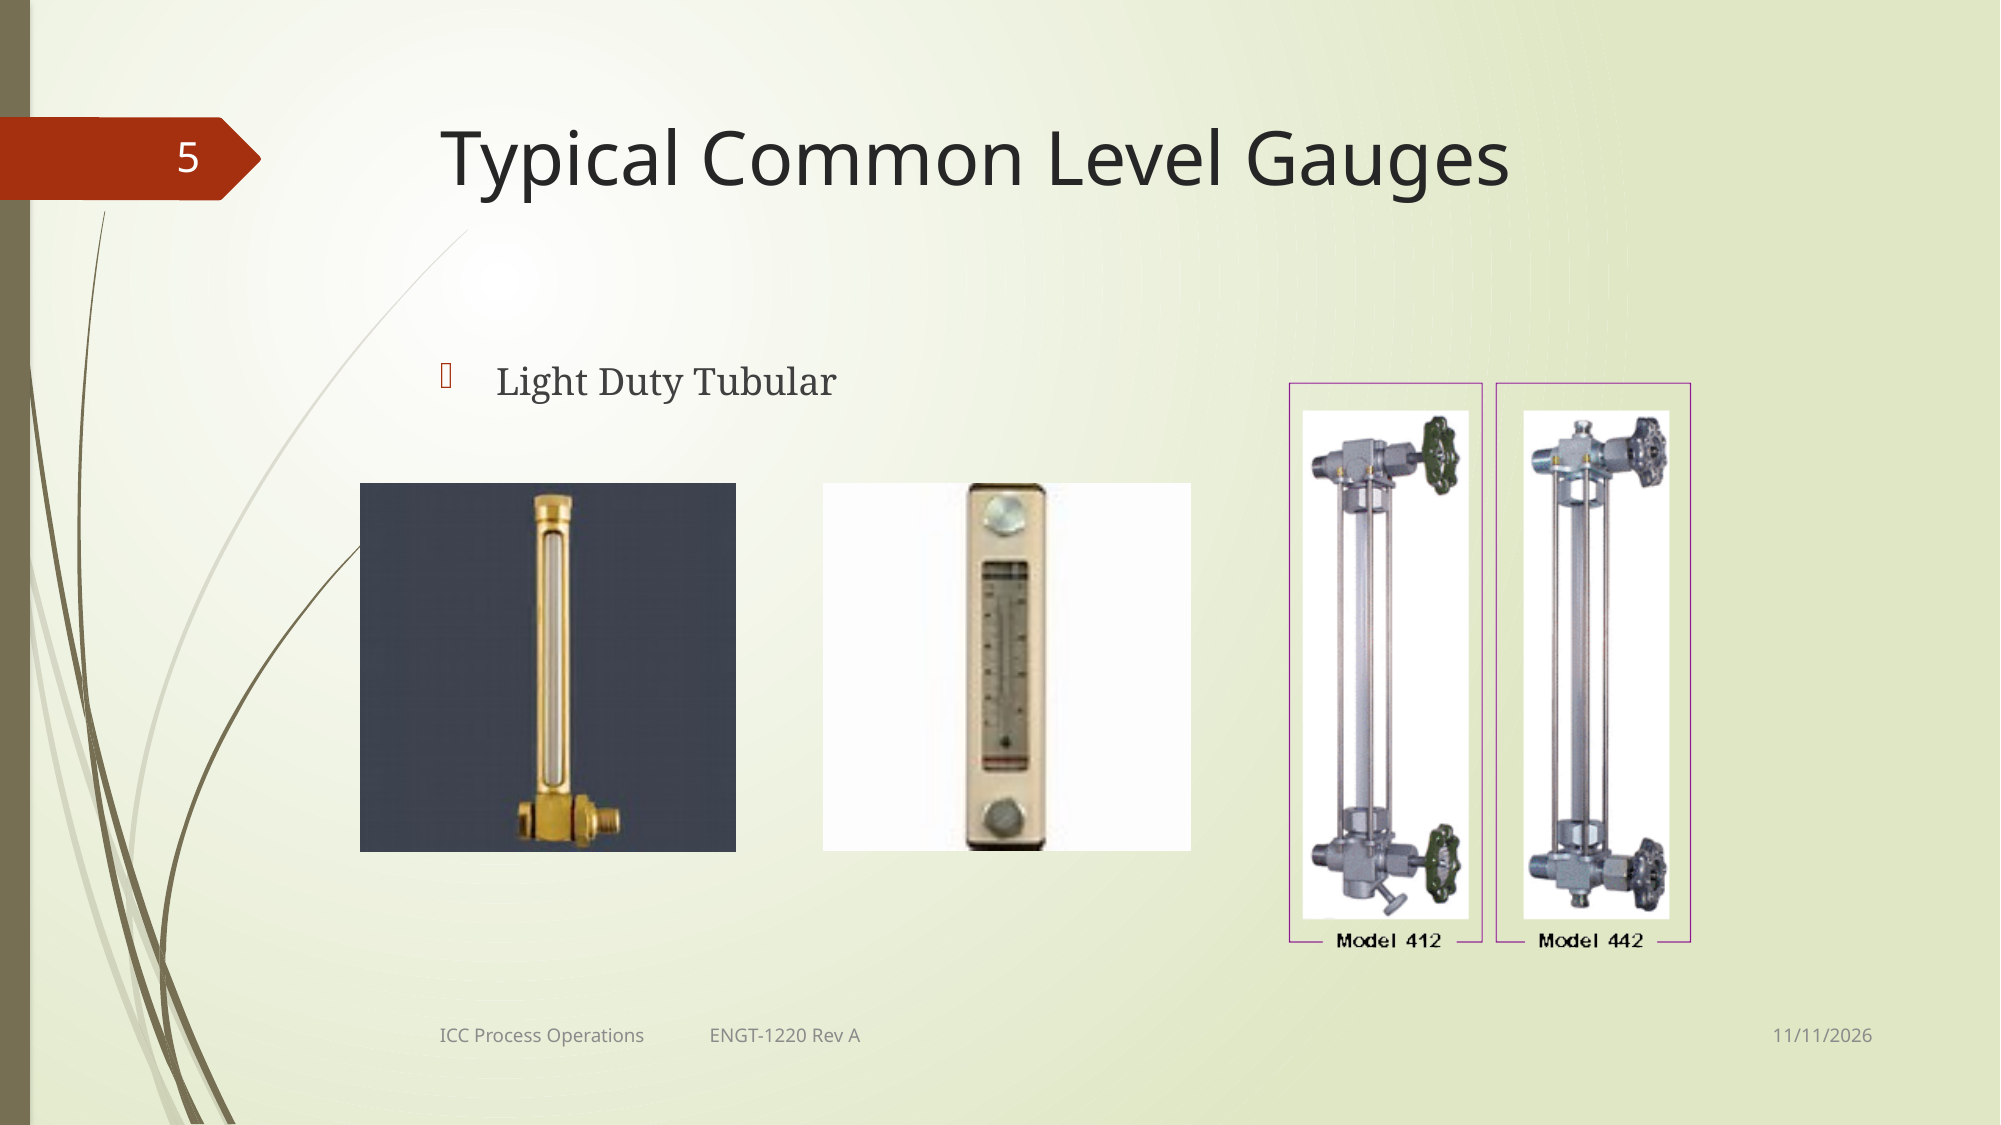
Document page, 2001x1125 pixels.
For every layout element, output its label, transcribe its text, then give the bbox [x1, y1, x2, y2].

list Light Duty Tubular [424, 350, 893, 447]
footer ICC Process Operations ENGT-1220 Rev A [424, 1006, 1675, 1067]
picture [822, 482, 1191, 852]
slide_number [1699, 1005, 1888, 1067]
title Typical Common Level Gauges [425, 102, 1888, 313]
slide_number 5 [87, 129, 216, 190]
picture [1278, 377, 1701, 957]
picture [359, 482, 736, 852]
